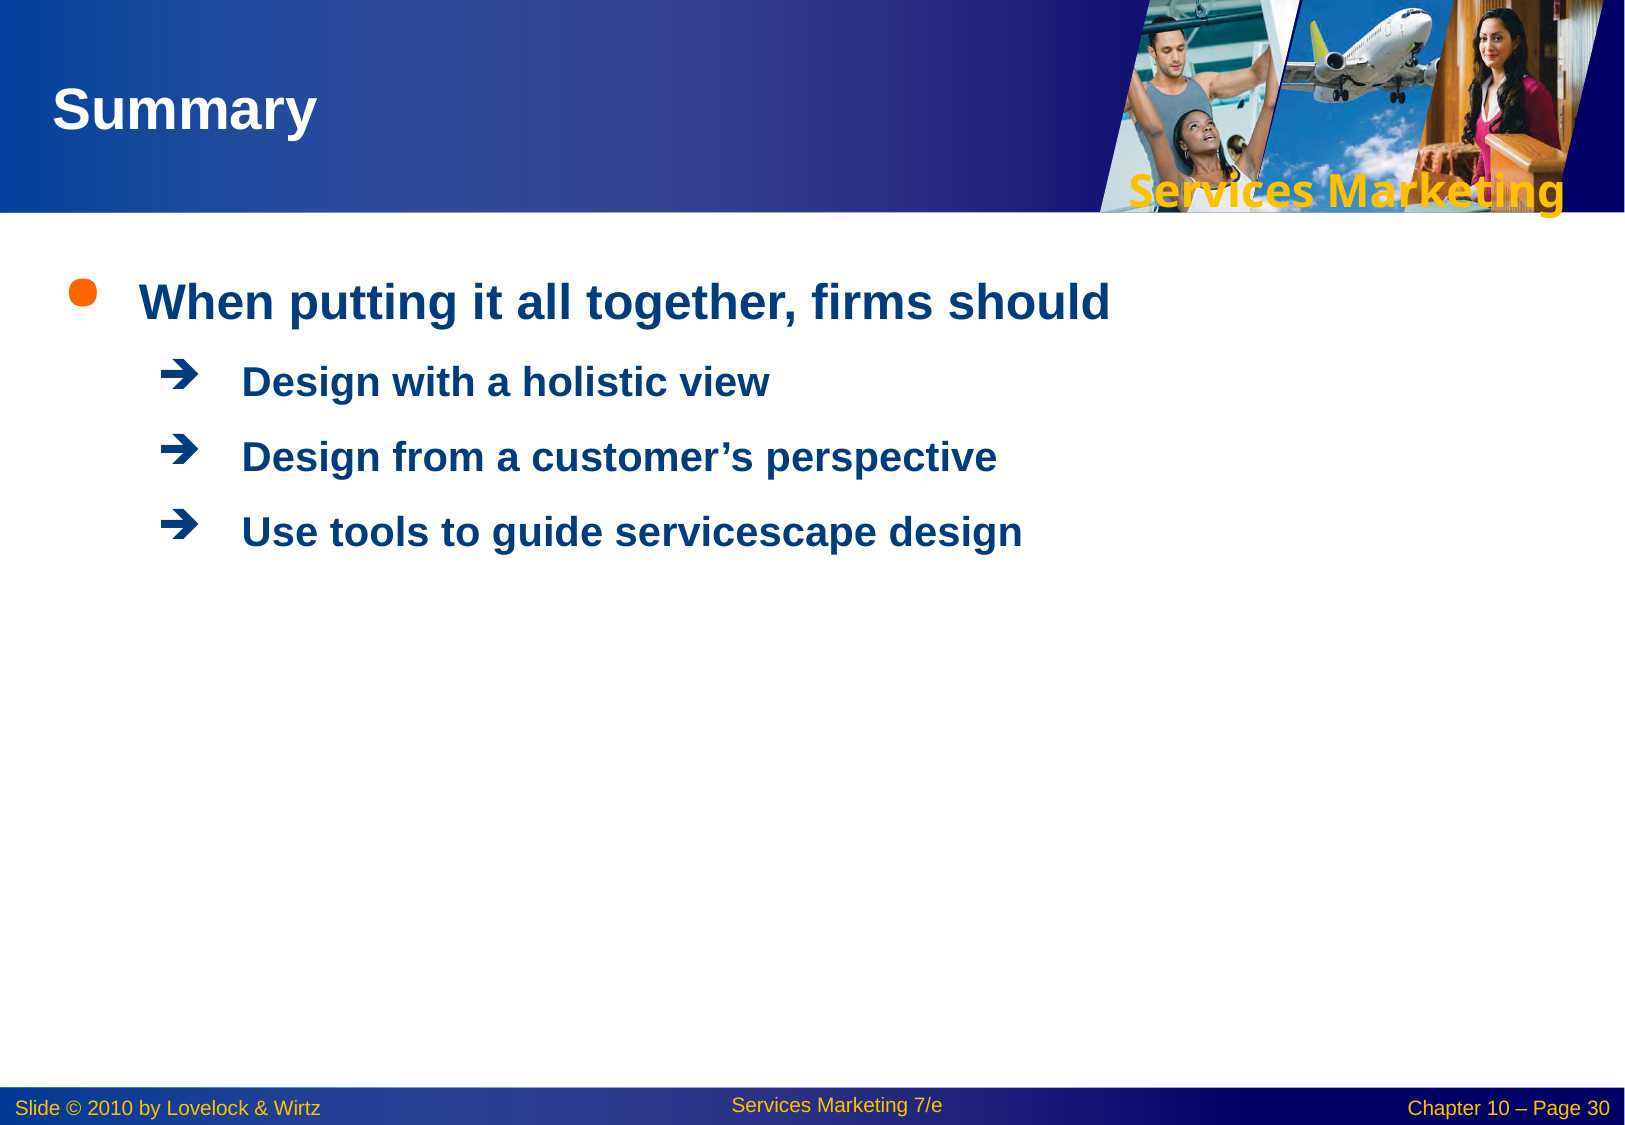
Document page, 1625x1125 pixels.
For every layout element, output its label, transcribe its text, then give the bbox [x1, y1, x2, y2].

title Summary [36, 37, 1088, 176]
picture [1100, 0, 1604, 213]
list When putting it all together, firms should Design with a holistic view Design from a customer’s perspective Use tools to guide servicescape design [49, 261, 1588, 1051]
picture [1546, 187, 1556, 202]
picture [1162, 186, 1172, 192]
